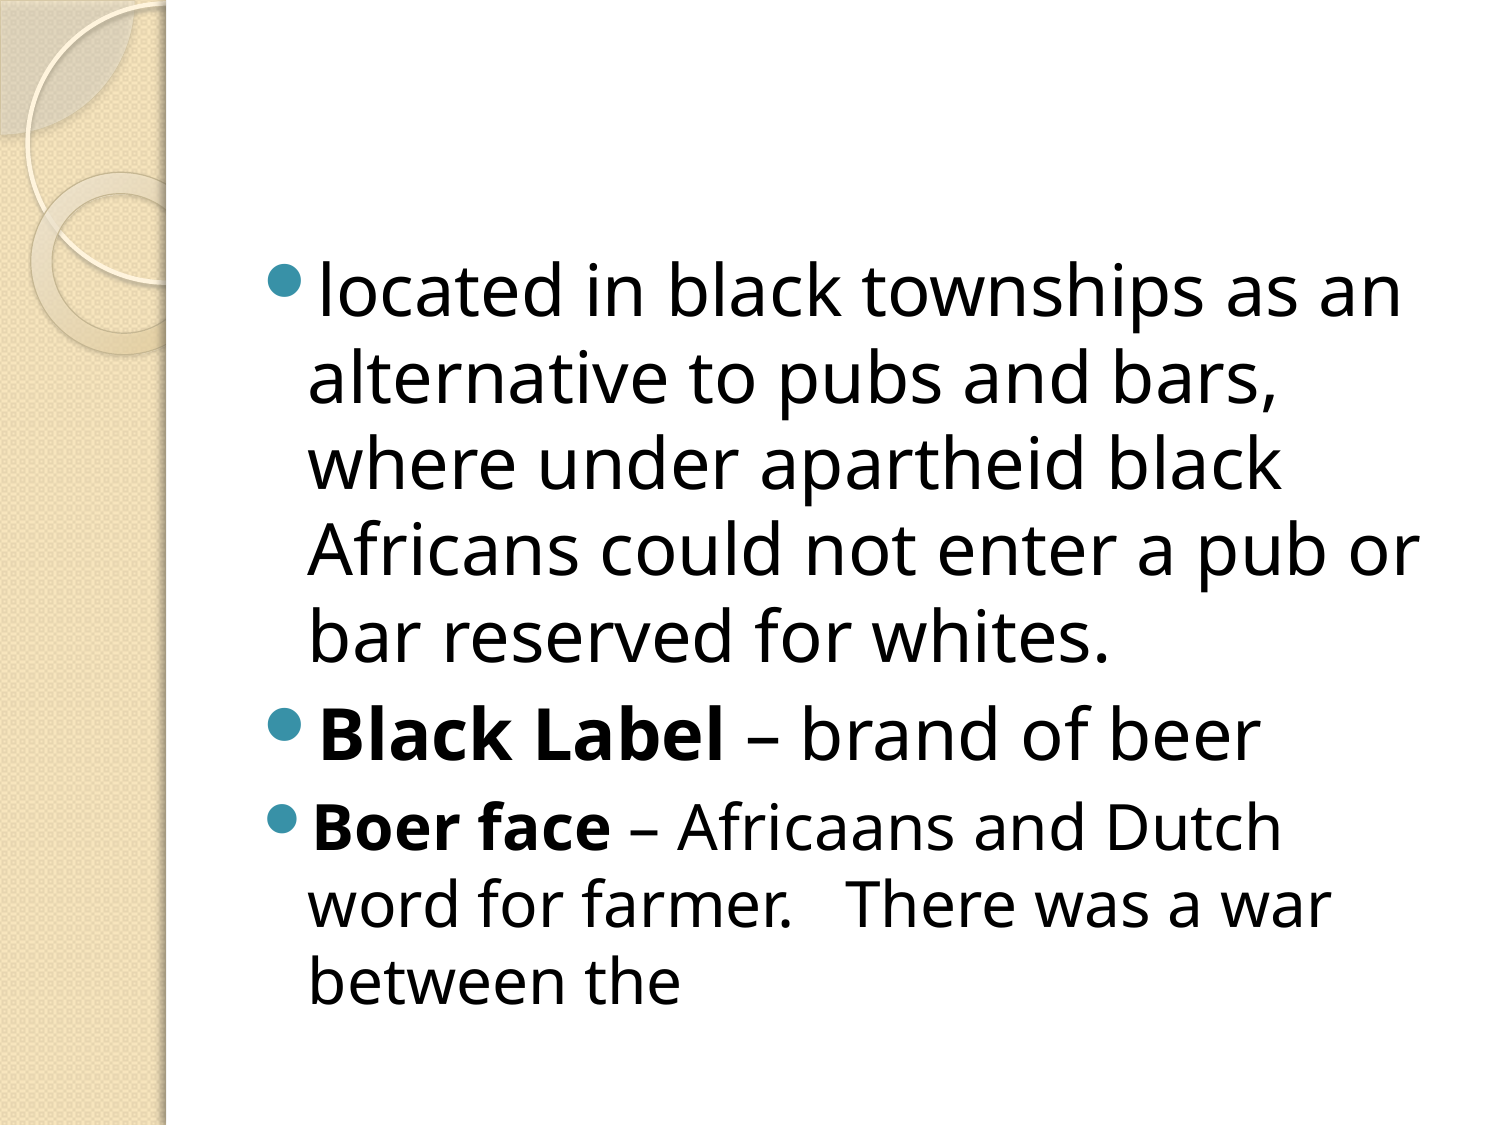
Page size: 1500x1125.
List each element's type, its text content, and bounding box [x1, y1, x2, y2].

list located in black townships as an alternative to pubs and bars, where under apartheid black Africans could not enter a pub or bar reserved for whites. Black Label – brand of beer Boer face – Africaans and Dutch word for farmer. There was a war between the [235, 237, 1466, 1025]
